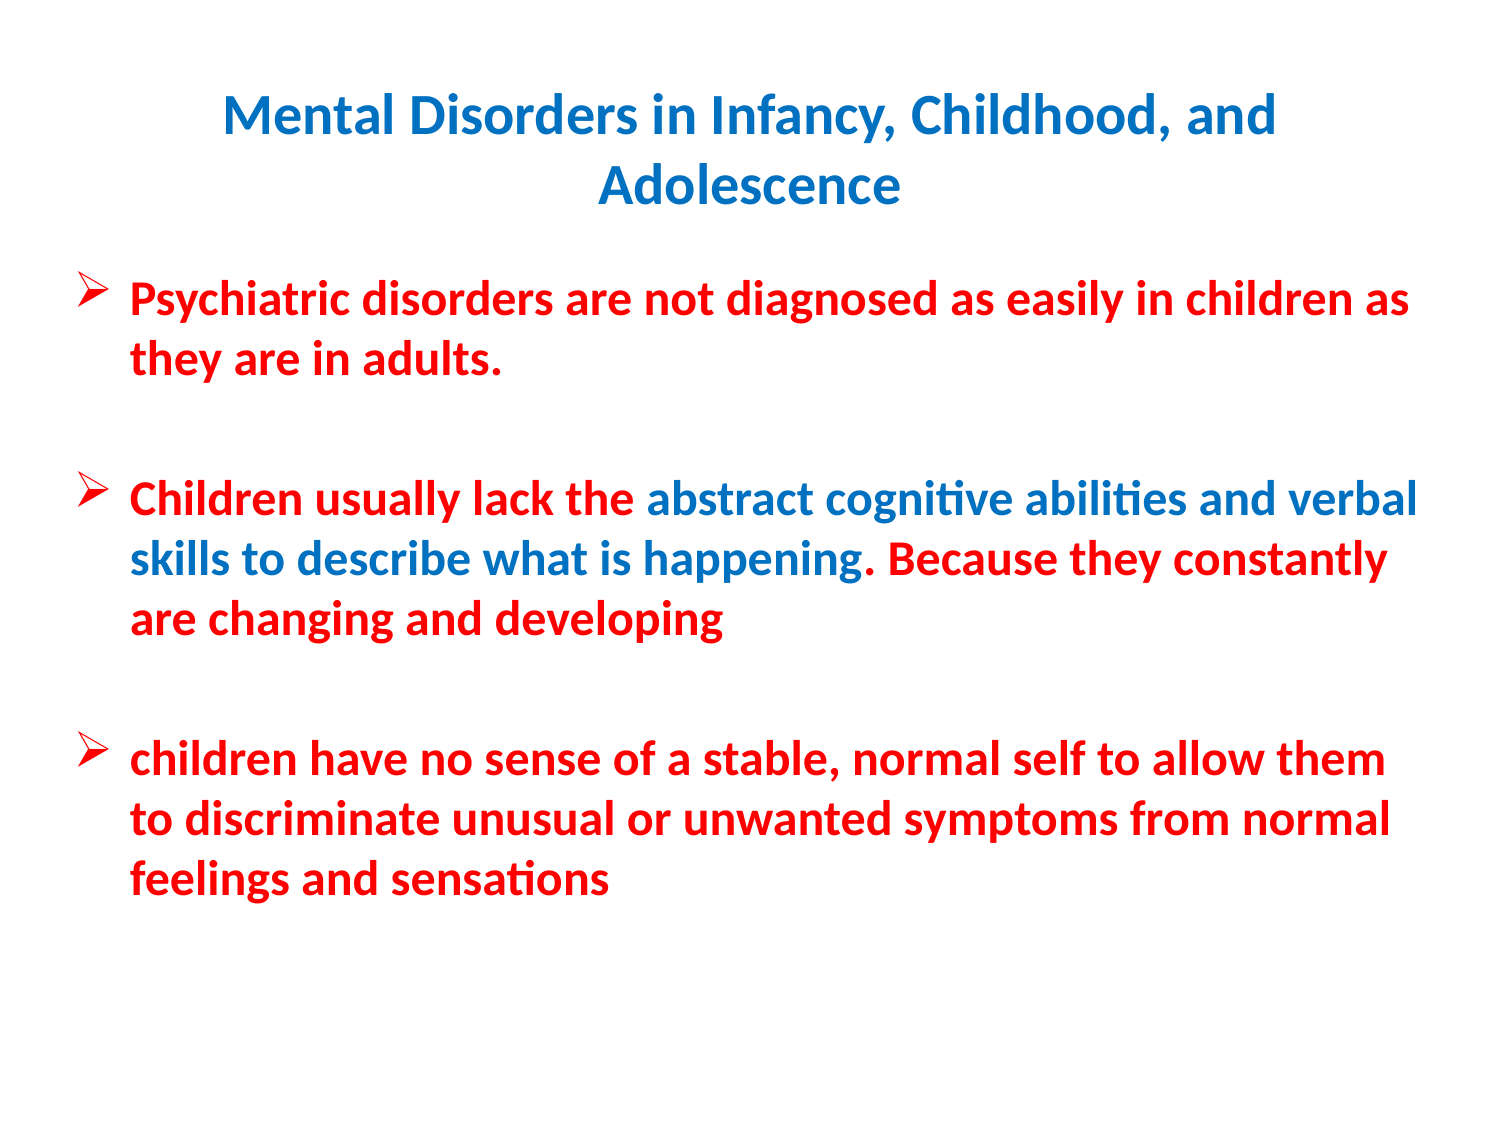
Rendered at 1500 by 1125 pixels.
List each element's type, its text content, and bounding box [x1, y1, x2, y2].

title Mental Disorders in Infancy, Childhood, and Adolescence [112, 58, 1388, 235]
subtitle Psychiatric disorders are not diagnosed as easily in children as they are in adults. Children usually lack the abstract cognitive abilities and verbal skills to describe what is happening. Because they constantly are changing and developing children have no sense of a stable, normal self to allow them to discriminate unusual or unwanted symptoms from normal feelings and sensations [58, 257, 1454, 1090]
